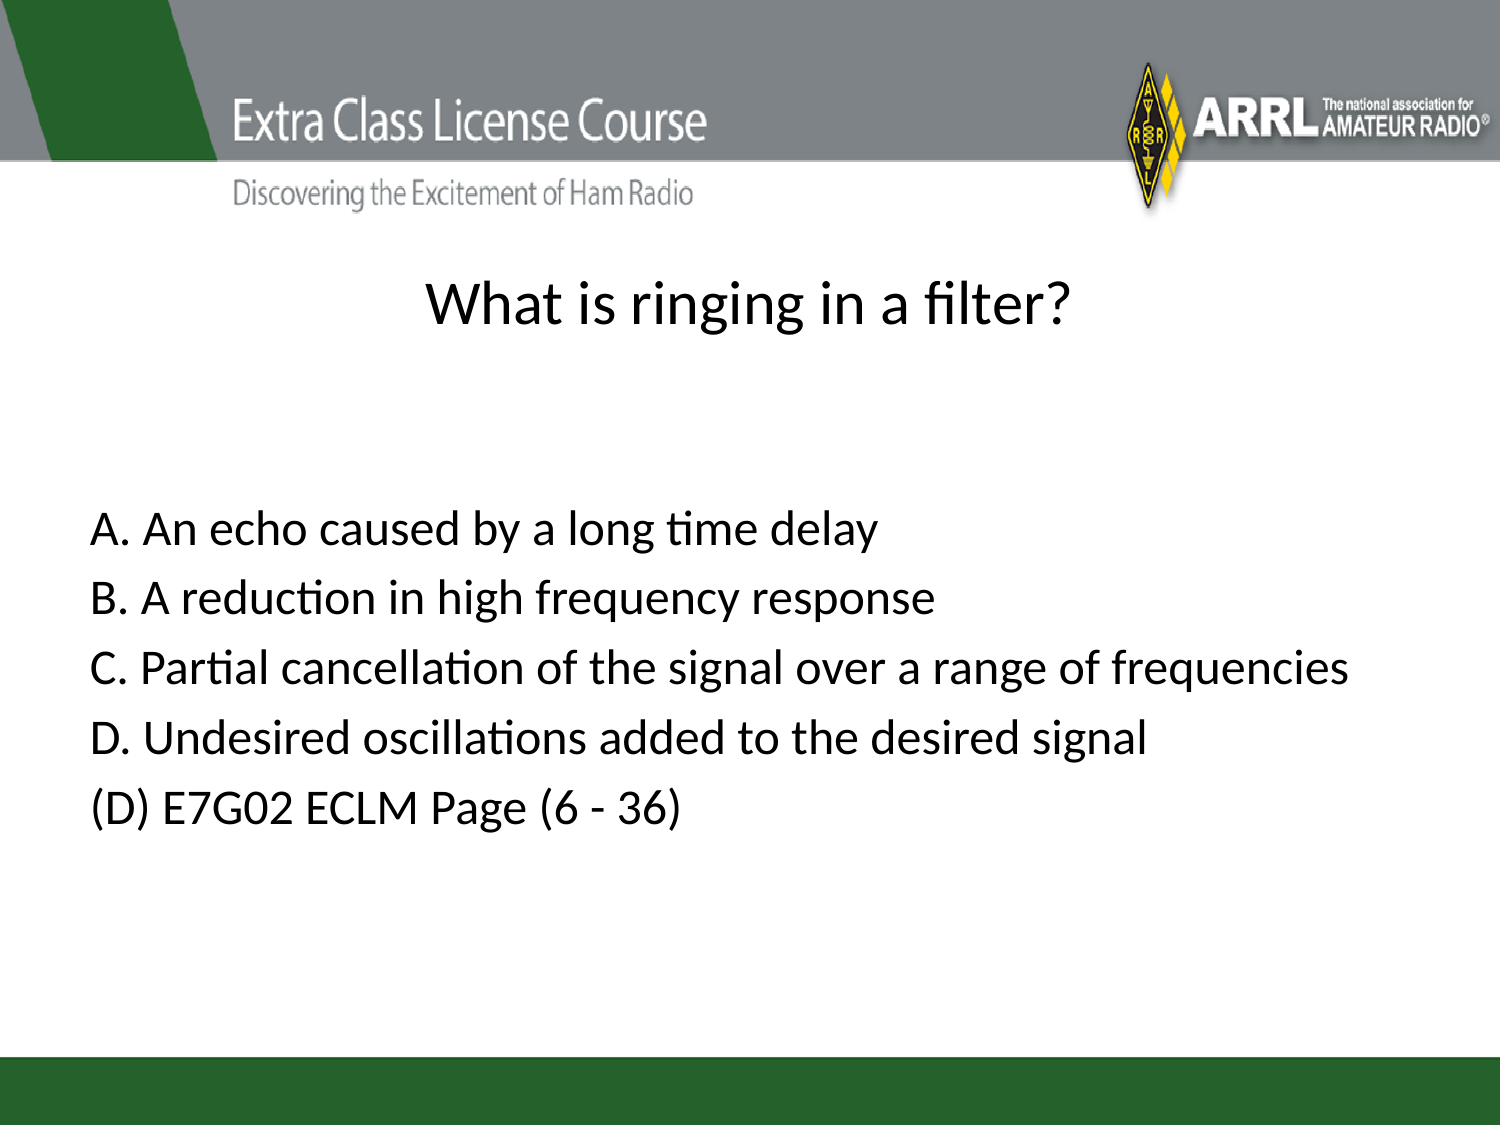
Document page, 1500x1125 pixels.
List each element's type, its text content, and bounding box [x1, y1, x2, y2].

list A. An echo caused by a long time delay B. A reduction in high frequency response C. Partial cancellation of the signal over a range of frequencies D. Undesired oscillations added to the desired signal (D) E7G02 ECLM Page (6 - 36) [75, 487, 1425, 1005]
picture [0, 0, 1500, 1125]
title What is ringing in a filter? [75, 254, 1425, 435]
